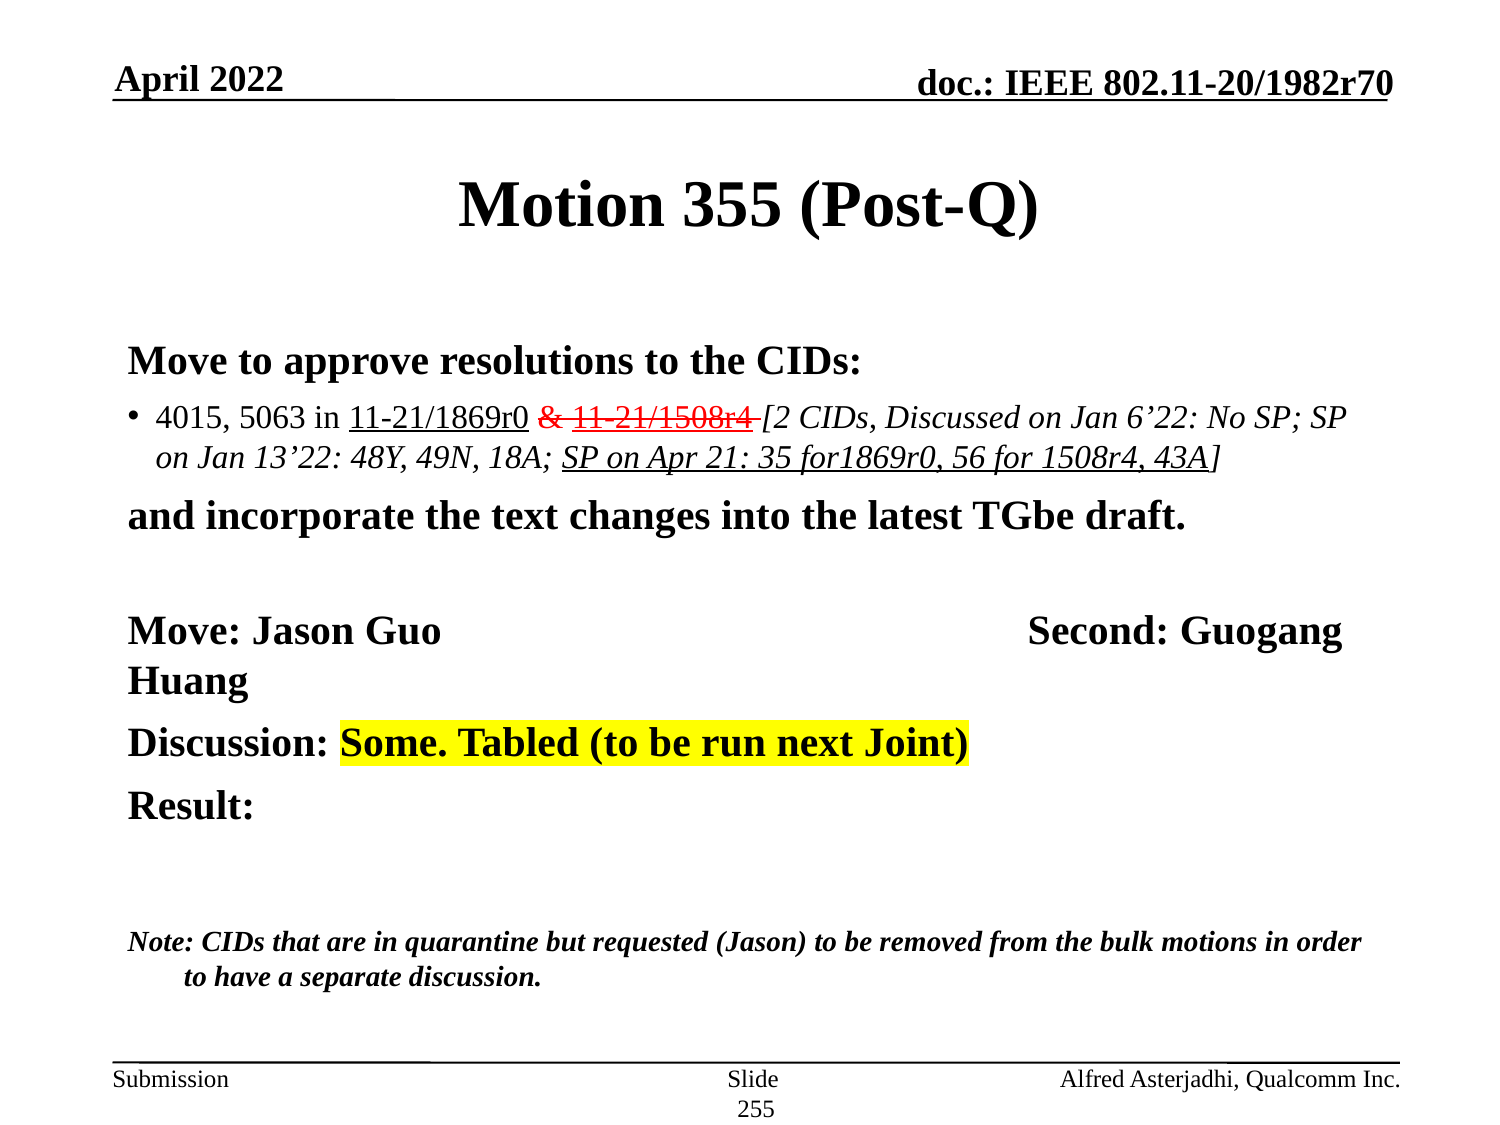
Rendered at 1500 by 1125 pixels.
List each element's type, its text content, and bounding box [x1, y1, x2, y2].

list Move to approve resolutions to the CIDs: 4015, 5063 in 11-21/1869r0 & 11-21/1508r4 [2 CIDs, Discussed on Jan 6’22: No SP; SP on Jan 13’22: 48Y, 49N, 18A; SP on Apr 21: 35 for1869r0, 56 for 1508r4, 43A] and incorporate the text changes into the latest TGbe draft. Move: Jason Guo Second: Guogang Huang Discussion: Some. Tabled (to be run next Joint) Result: Note: CIDs that are in quarantine but requested (Jason) to be removed from the bulk motions in order to have a separate discussion. [112, 324, 1388, 1000]
footer Alfred Asterjadhi, Qualcomm Inc. [878, 1061, 1402, 1093]
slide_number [114, 54, 423, 100]
slide_number Slide 255 [712, 1061, 800, 1123]
title Motion 355 (Post-Q) [112, 112, 1388, 288]
